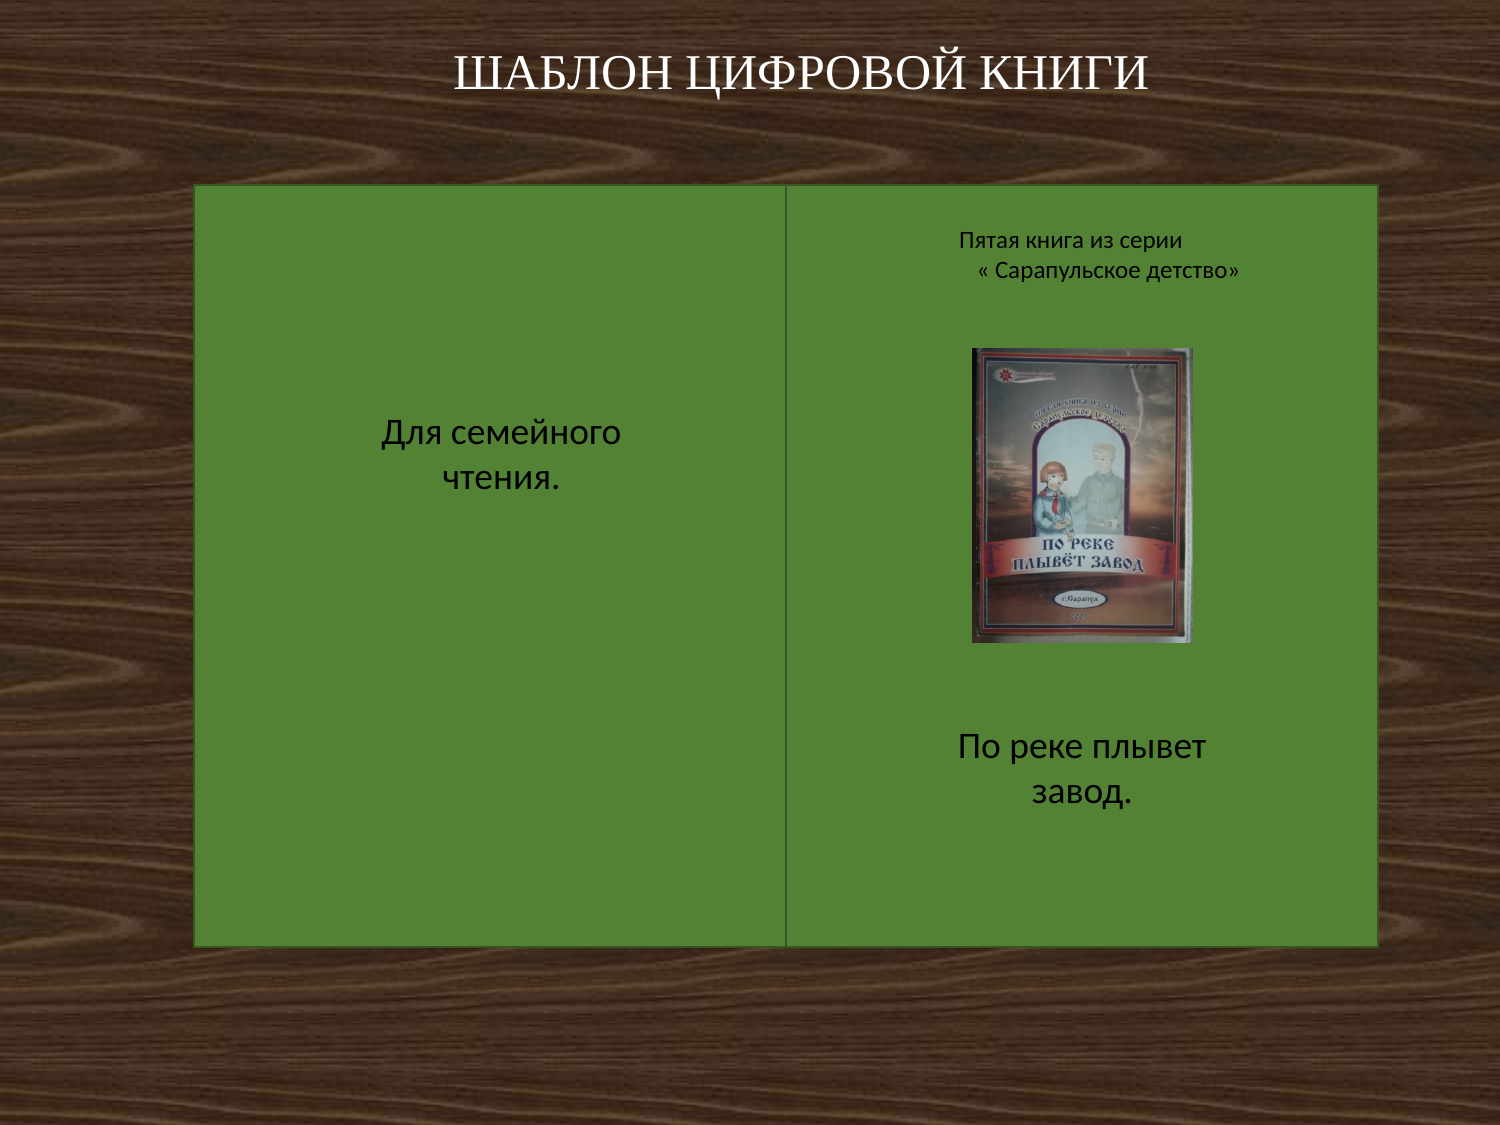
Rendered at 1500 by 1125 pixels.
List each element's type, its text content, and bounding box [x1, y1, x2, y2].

picture [0, 0, 1500, 1125]
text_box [787, 184, 1379, 948]
text_box ШАБЛОН ЦИФРОВОЙ КНИГИ [433, 31, 1170, 107]
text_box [194, 184, 787, 948]
